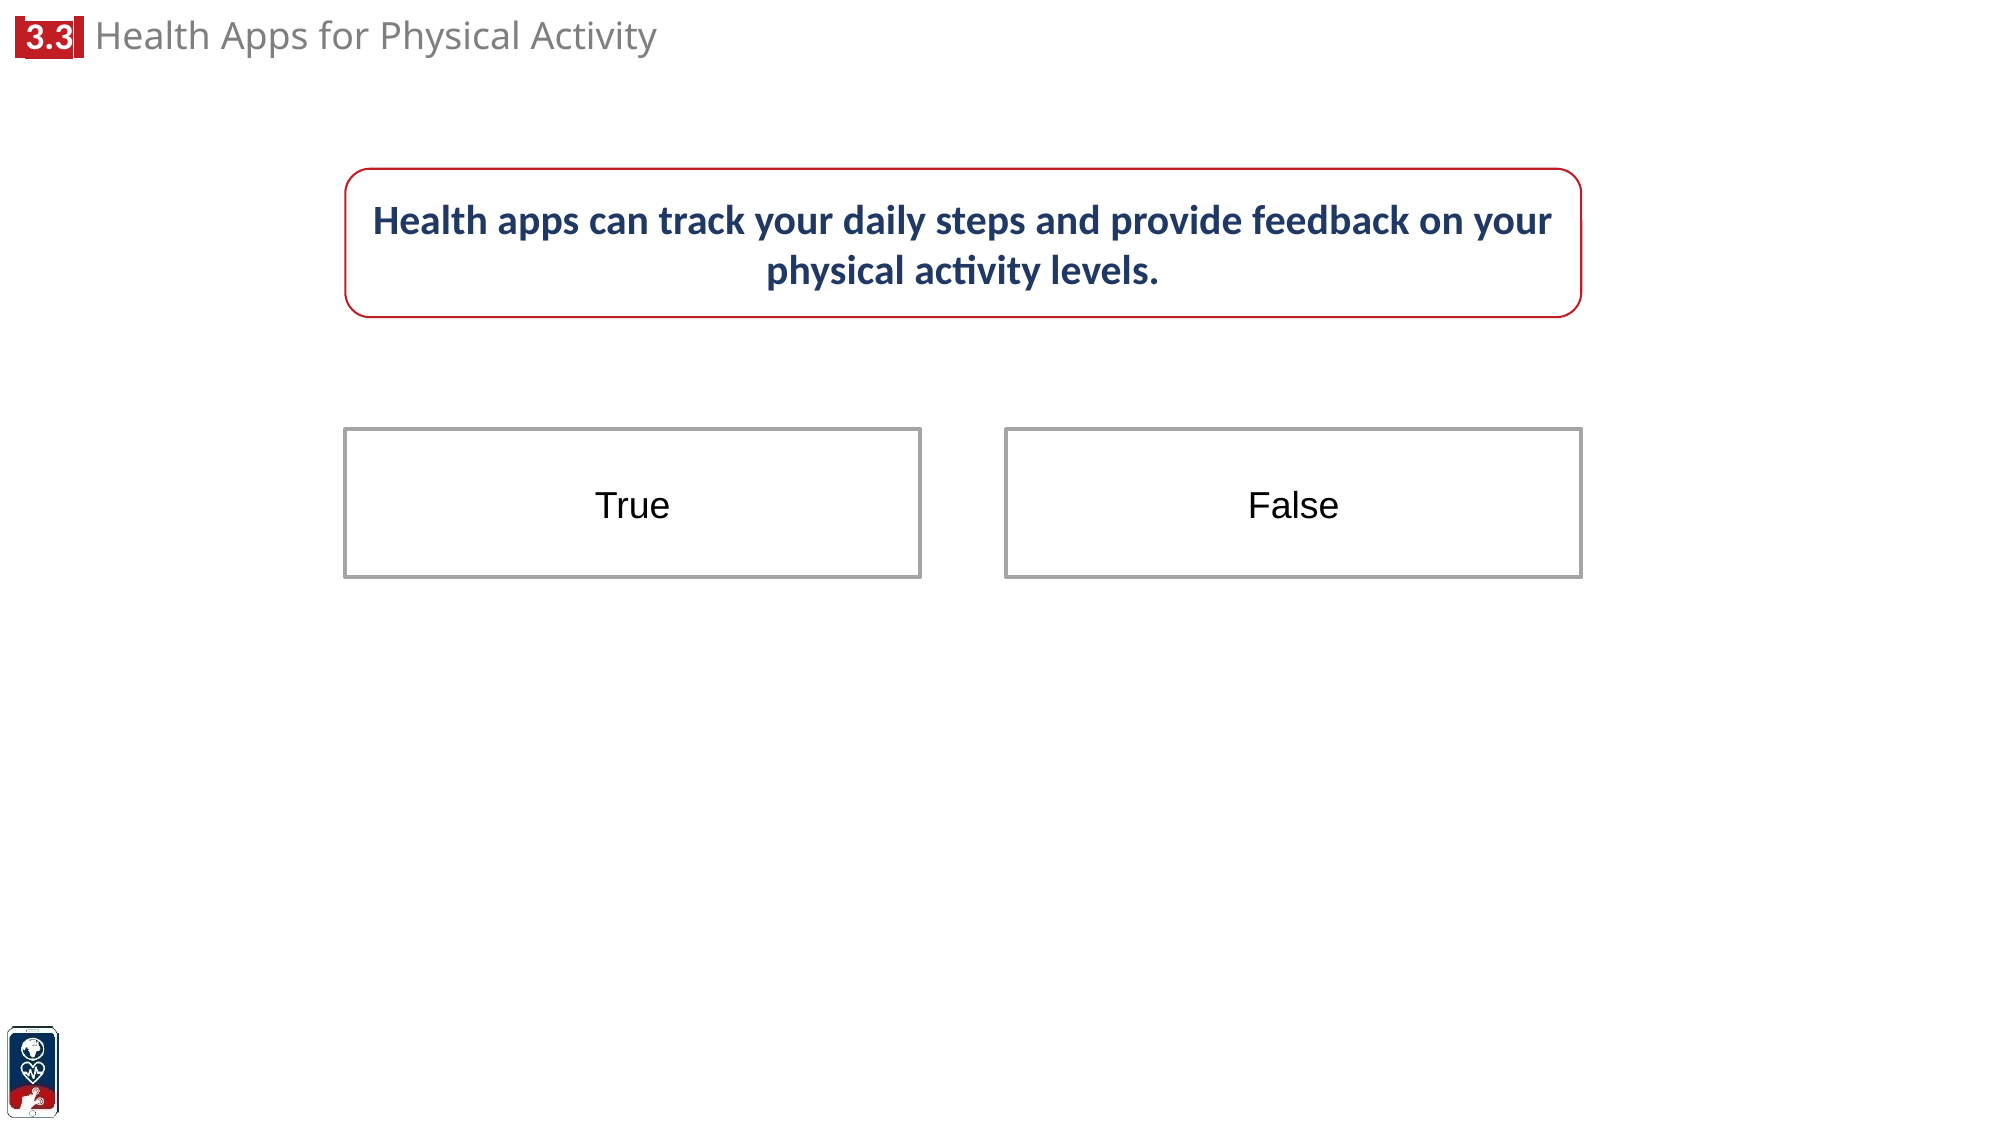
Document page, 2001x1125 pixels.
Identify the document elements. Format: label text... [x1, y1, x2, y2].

text_box Health apps can track your daily steps and provide feedback on your physical activity levels. [345, 168, 1582, 318]
picture [7, 1026, 59, 1118]
text_box False [1004, 427, 1583, 579]
text_box True [343, 427, 922, 579]
